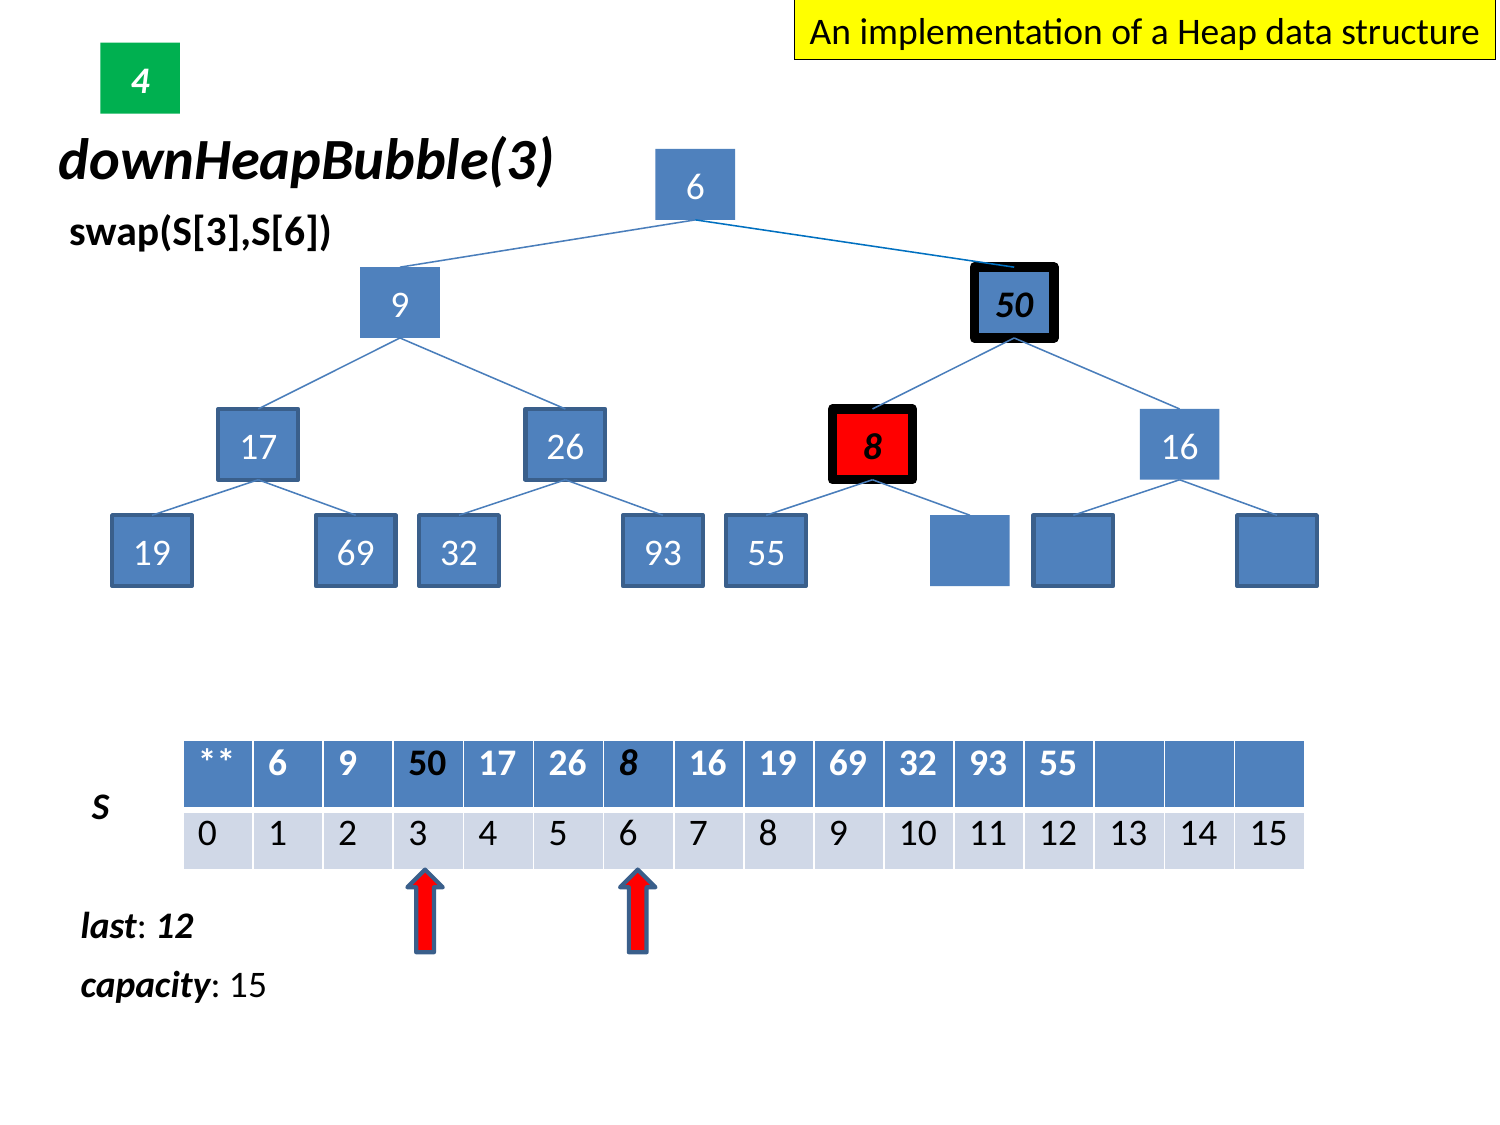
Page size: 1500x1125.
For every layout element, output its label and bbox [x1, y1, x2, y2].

table_cell [184, 813, 252, 869]
table_header [1095, 741, 1164, 807]
table_cell [955, 813, 1023, 869]
table_header [955, 741, 1023, 807]
table_header [745, 741, 813, 807]
table_cell [324, 813, 392, 869]
table_header [675, 741, 743, 807]
table_header [604, 741, 673, 807]
table_header [815, 741, 883, 807]
table_header [394, 741, 463, 807]
text_box [77, 775, 125, 835]
table_cell [394, 813, 463, 869]
table_header [534, 741, 603, 807]
table_cell [1235, 813, 1304, 869]
table_cell [1095, 813, 1164, 869]
table_header [1165, 741, 1234, 807]
table_header [1025, 741, 1093, 807]
table_cell [254, 813, 322, 869]
table_header [1235, 741, 1304, 807]
table_header [885, 741, 953, 807]
table_cell [815, 813, 883, 869]
table_cell [745, 813, 813, 869]
table_cell [534, 813, 603, 869]
table_cell [464, 813, 533, 869]
table_cell [885, 813, 953, 869]
text_box [794, 0, 1496, 60]
table_header [254, 741, 322, 807]
table_header [464, 741, 533, 807]
table_cell [1165, 813, 1234, 869]
text_box [44, 41, 1318, 587]
text_box [65, 893, 283, 1012]
text_box [405, 867, 445, 955]
table_cell [604, 813, 673, 869]
text_box [618, 867, 658, 955]
table_cell [1025, 813, 1093, 869]
table_cell [675, 813, 743, 869]
table_header [184, 741, 252, 807]
table_header [324, 741, 392, 807]
